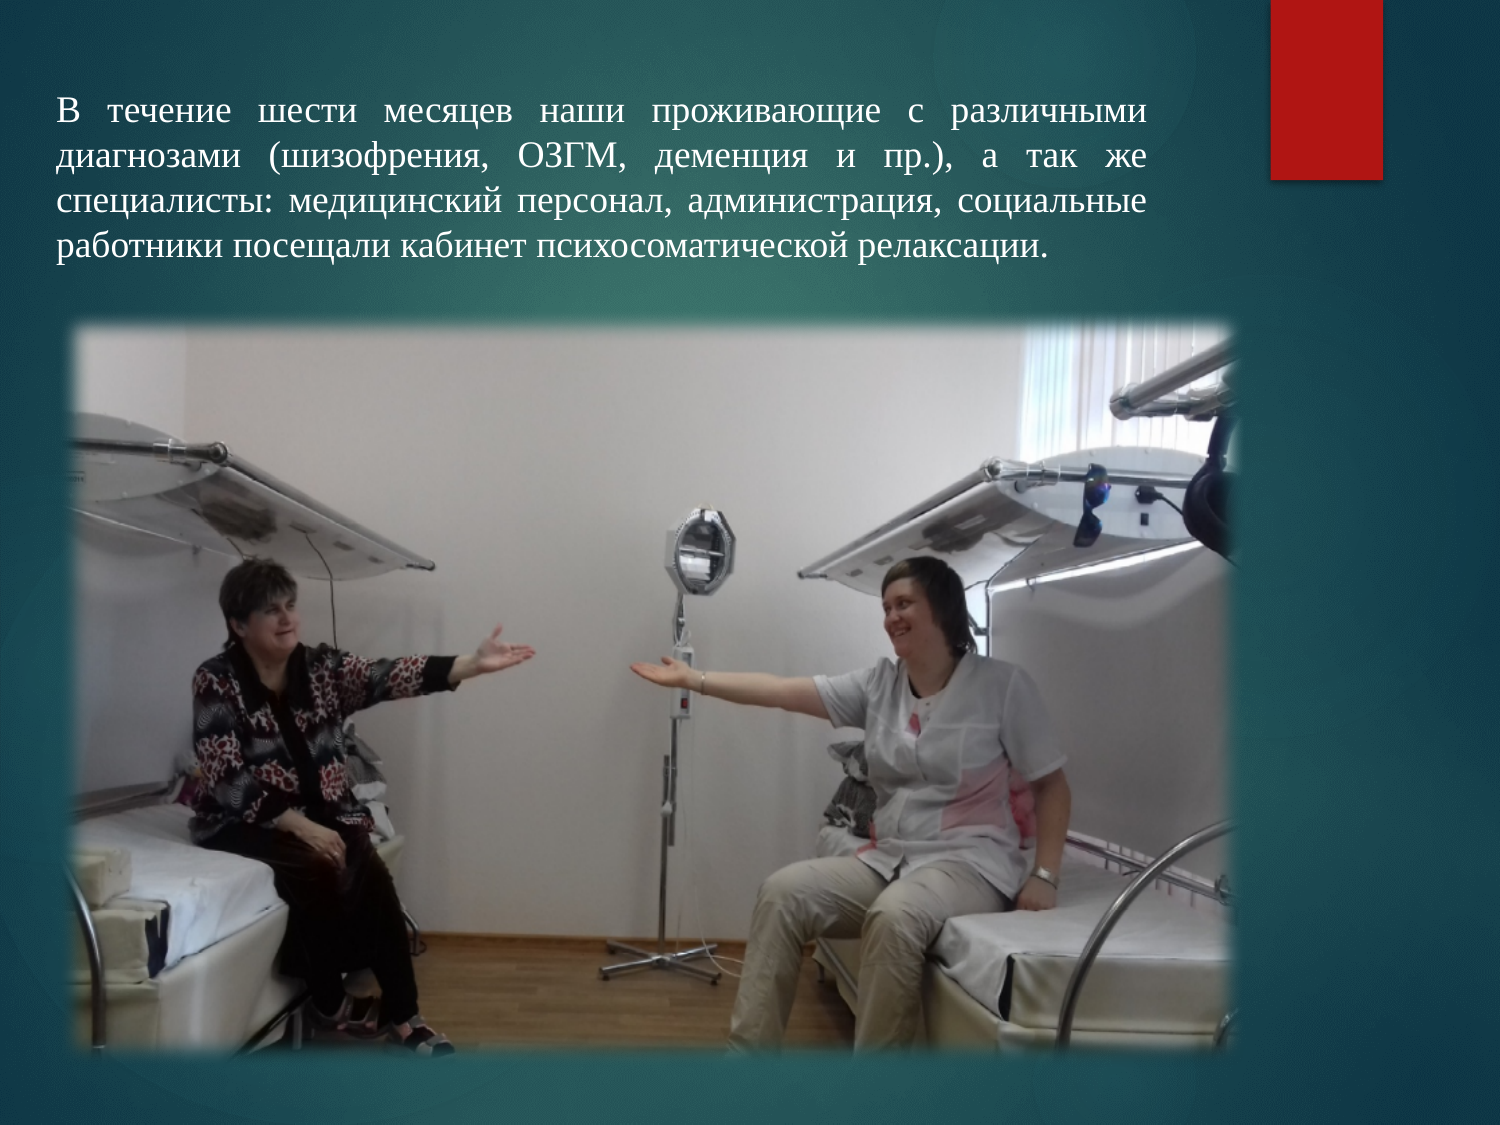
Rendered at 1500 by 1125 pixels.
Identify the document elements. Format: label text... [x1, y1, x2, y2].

picture [58, 308, 1247, 1067]
text_box В течение шести месяцев наши проживающие с различными диагнозами (шизофрения, ОЗГМ, деменция и пр.), а так же специалисты: медицинский персонал, администрация, социальные работники посещали кабинет психосоматической релаксации. [41, 78, 1164, 318]
